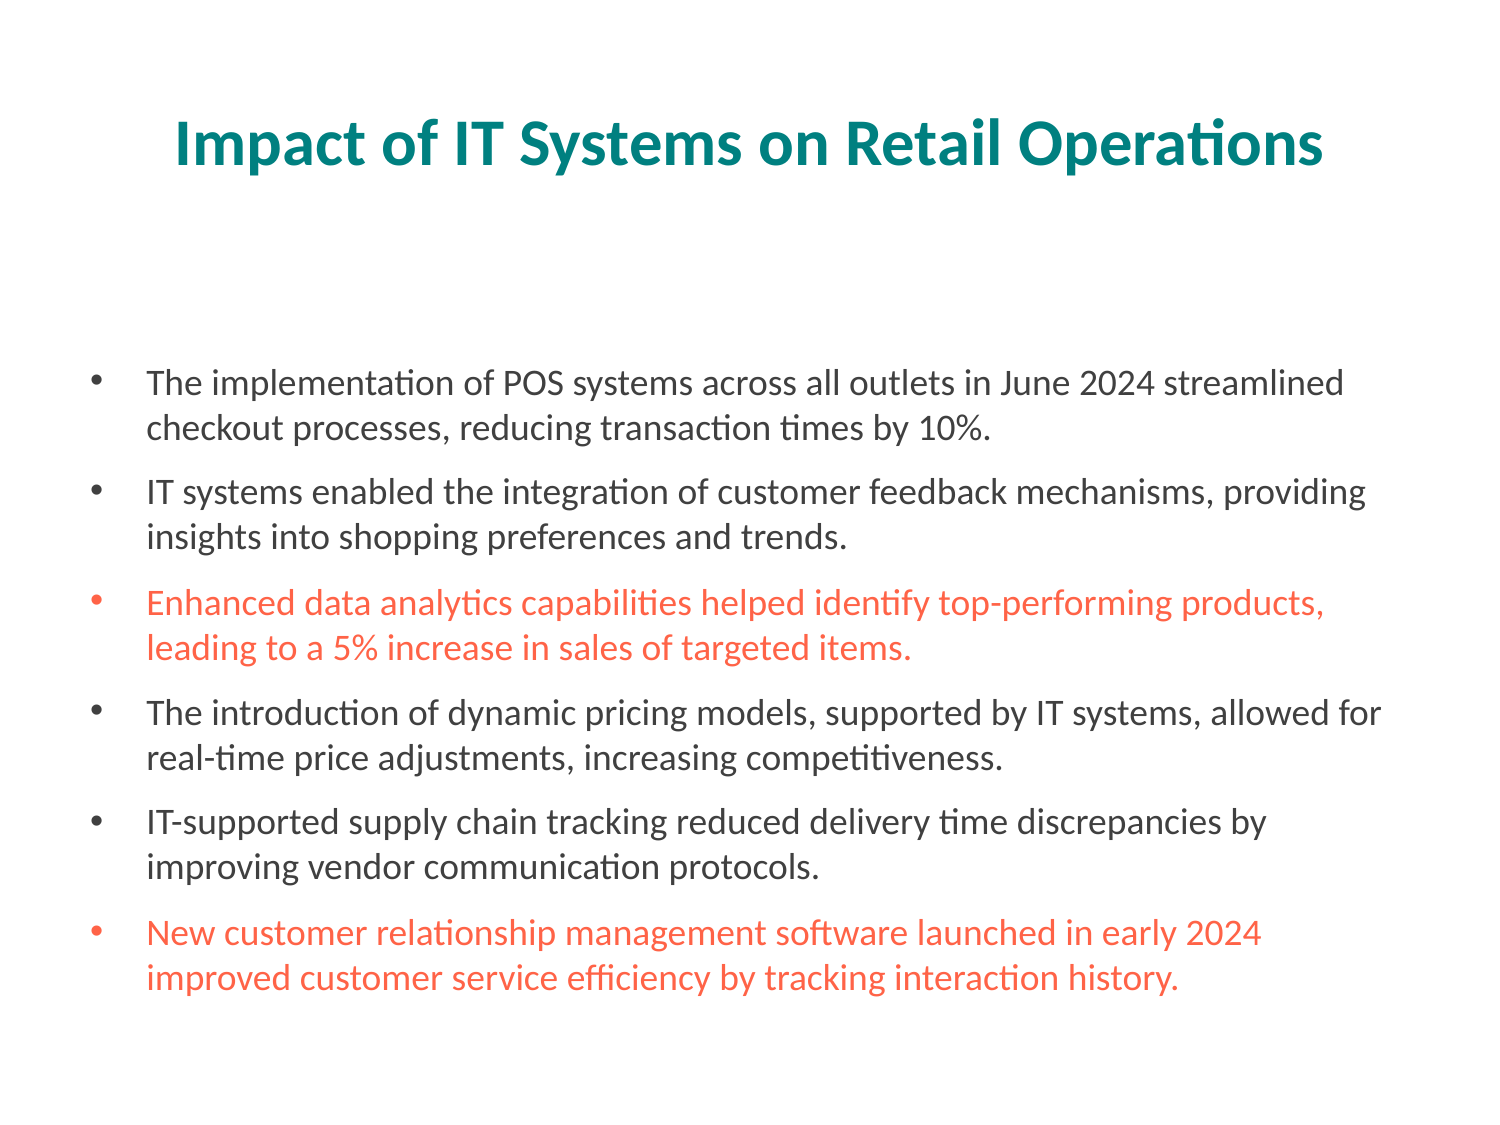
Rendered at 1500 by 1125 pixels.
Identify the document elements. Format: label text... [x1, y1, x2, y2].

title Impact of IT Systems on Retail Operations [75, 45, 1425, 233]
list The implementation of POS systems across all outlets in June 2024 streamlined checkout processes, reducing transaction times by 10%. IT systems enabled the integration of customer feedback mechanisms, providing insights into shopping preferences and trends. Enhanced data analytics capabilities helped identify top-performing products, leading to a 5% increase in sales of targeted items. The introduction of dynamic pricing models, supported by IT systems, allowed for real-time price adjustments, increasing competitiveness. IT-supported supply chain tracking reduced delivery time discrepancies by improving vendor communication protocols. New customer relationship management software launched in early 2024 improved customer service efficiency by tracking interaction history. [75, 262, 1425, 1005]
